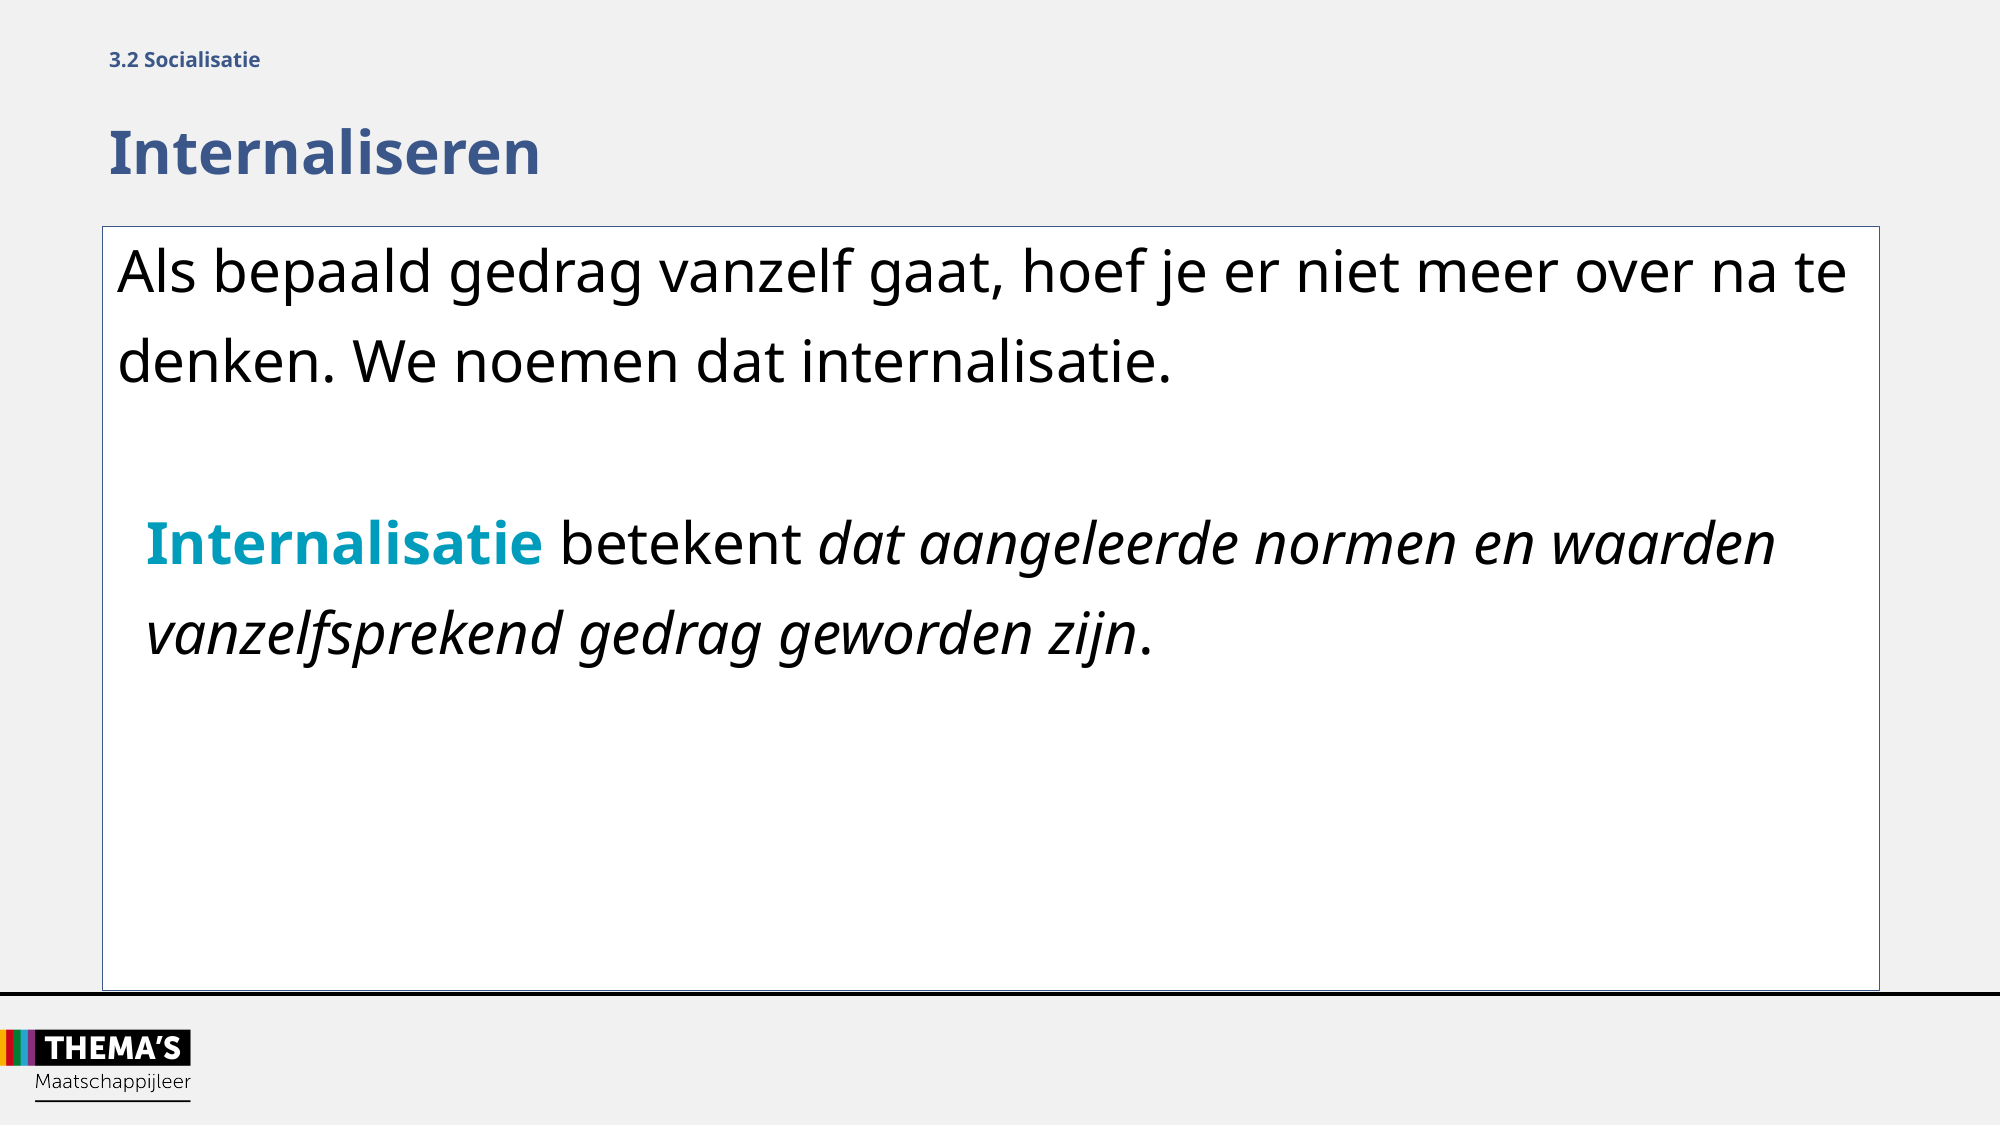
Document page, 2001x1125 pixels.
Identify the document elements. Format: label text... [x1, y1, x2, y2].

list Internaliseren [94, 114, 1879, 205]
list Als bepaald gedrag vanzelf gaat, hoef je er niet meer over na te denken. We noemen dat internalisatie. Internalisatie betekent dat aangeleerde normen en waarden vanzelfsprekend gedrag geworden zijn. [102, 226, 1880, 991]
picture [0, 993, 203, 1125]
list 3.2 Socialisatie [94, 33, 941, 88]
